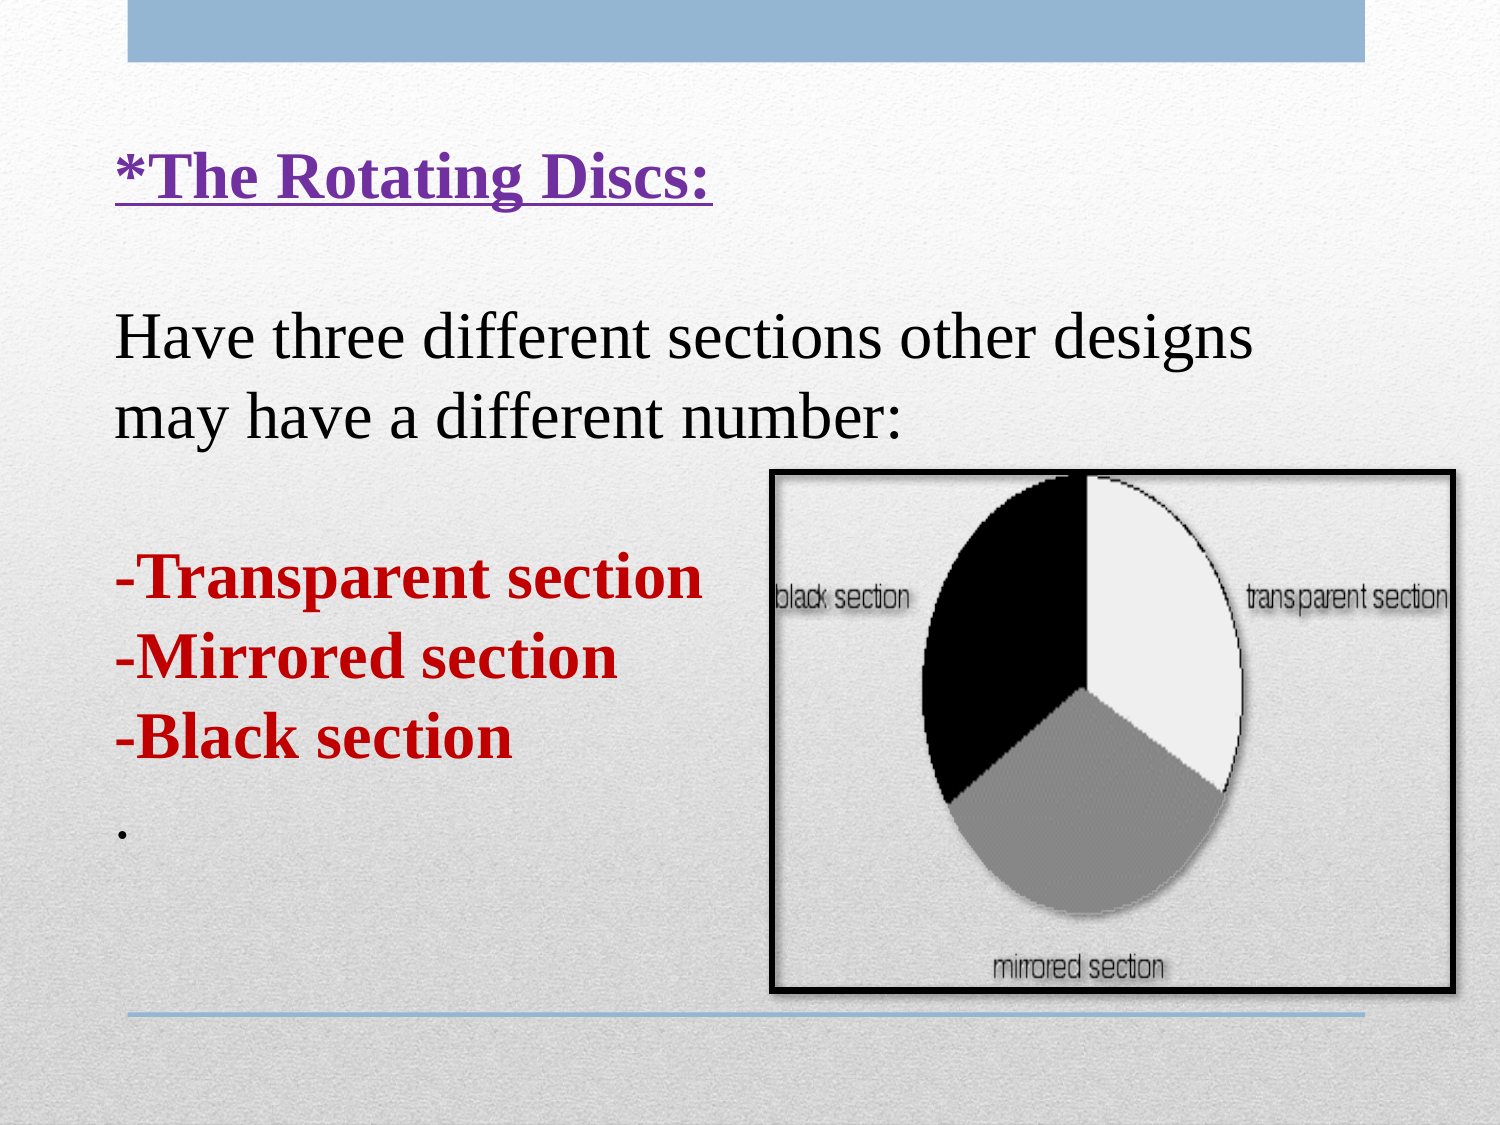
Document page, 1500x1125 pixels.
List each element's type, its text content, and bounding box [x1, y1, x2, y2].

picture [774, 474, 1451, 989]
text_box *The Rotating Discs: Have three different sections other designs may have a different number: -Transparent section -Mirrored section -Black section . [99, 124, 1338, 860]
